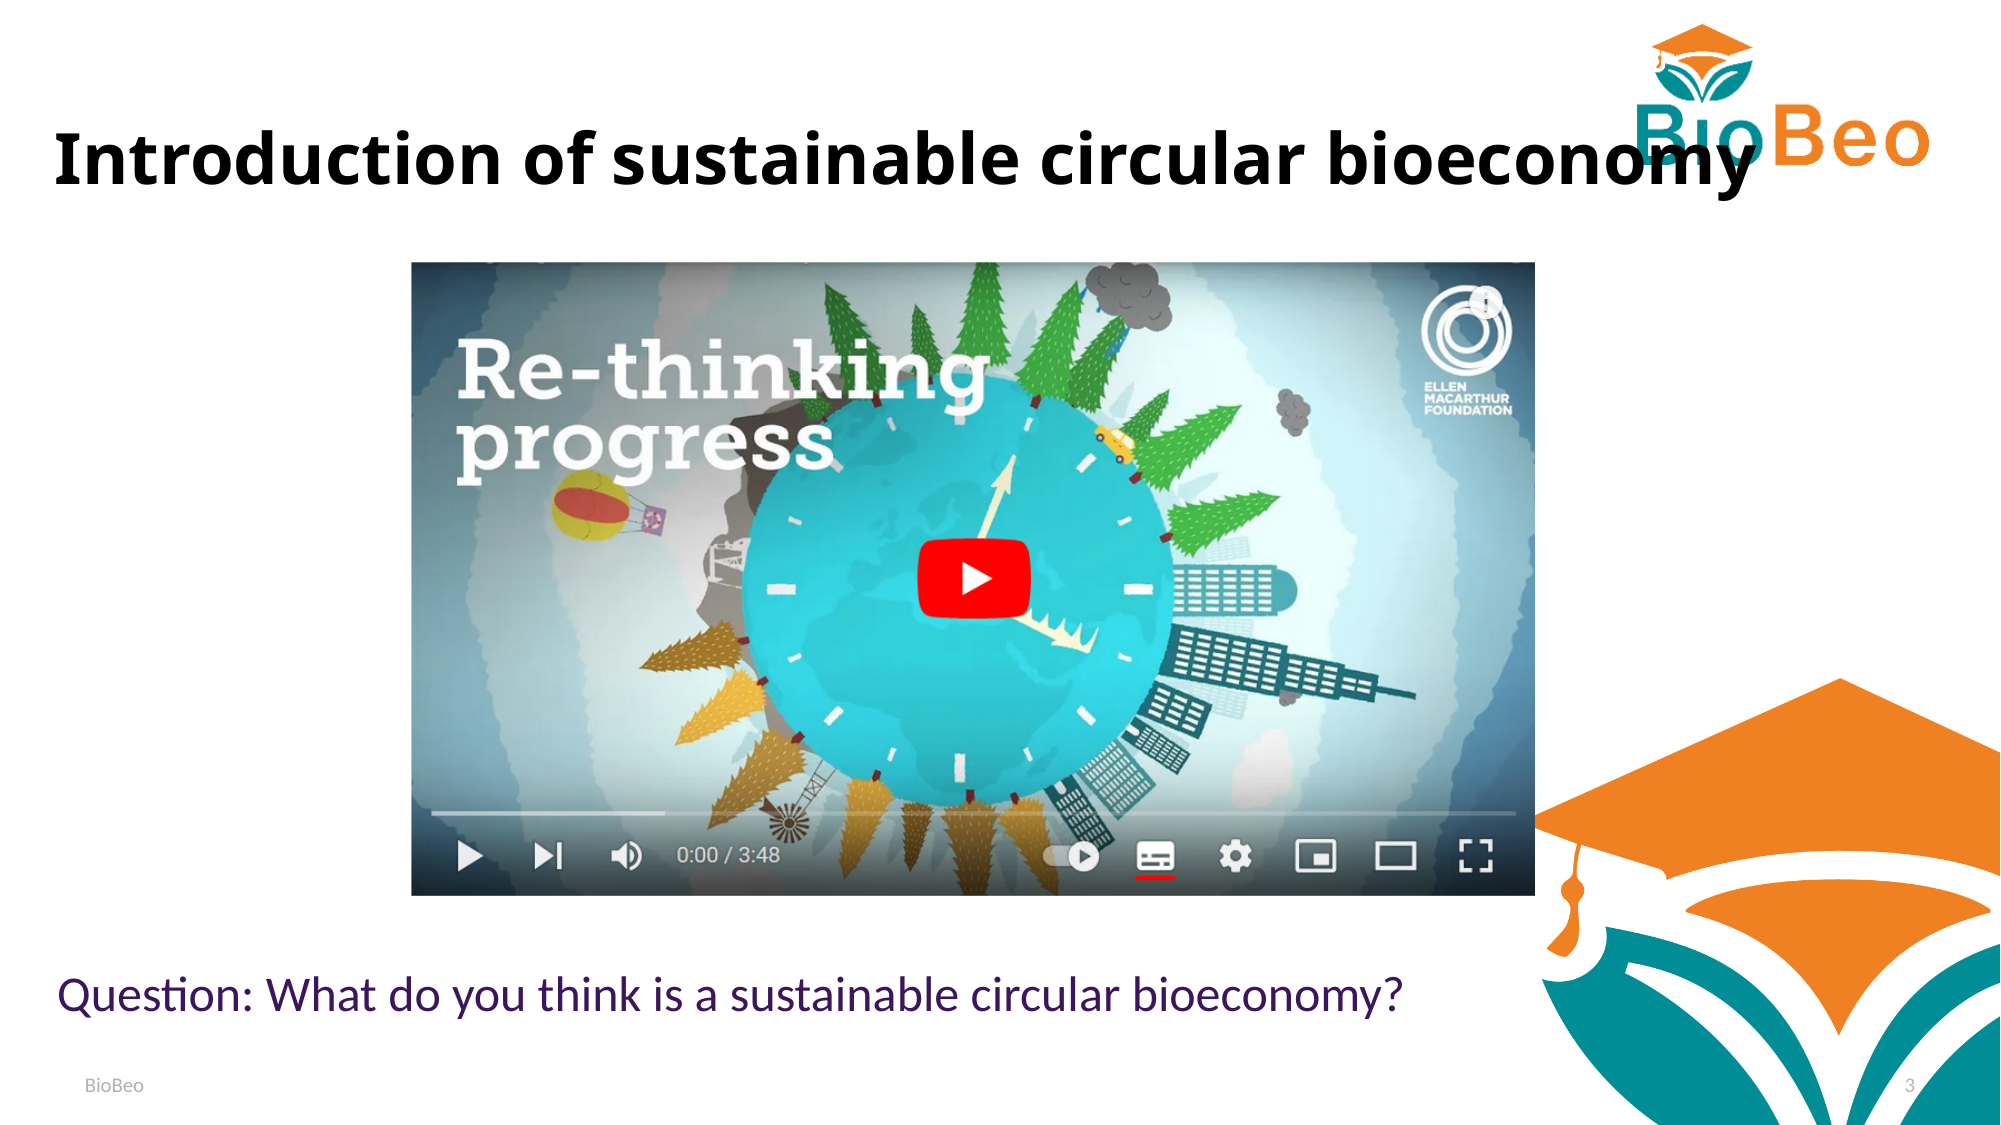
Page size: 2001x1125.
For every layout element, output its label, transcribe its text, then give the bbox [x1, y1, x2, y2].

subtitle Question: What do you think is a sustainable circular bioeconomy? [39, 954, 1903, 1038]
footer BioBeo [69, 1065, 1805, 1103]
title Introduction of sustainable circular bioeconomy [39, 87, 1901, 236]
picture [407, 259, 2000, 1125]
picture [1635, 22, 1931, 168]
slide_number 3 [1818, 1065, 1931, 1103]
